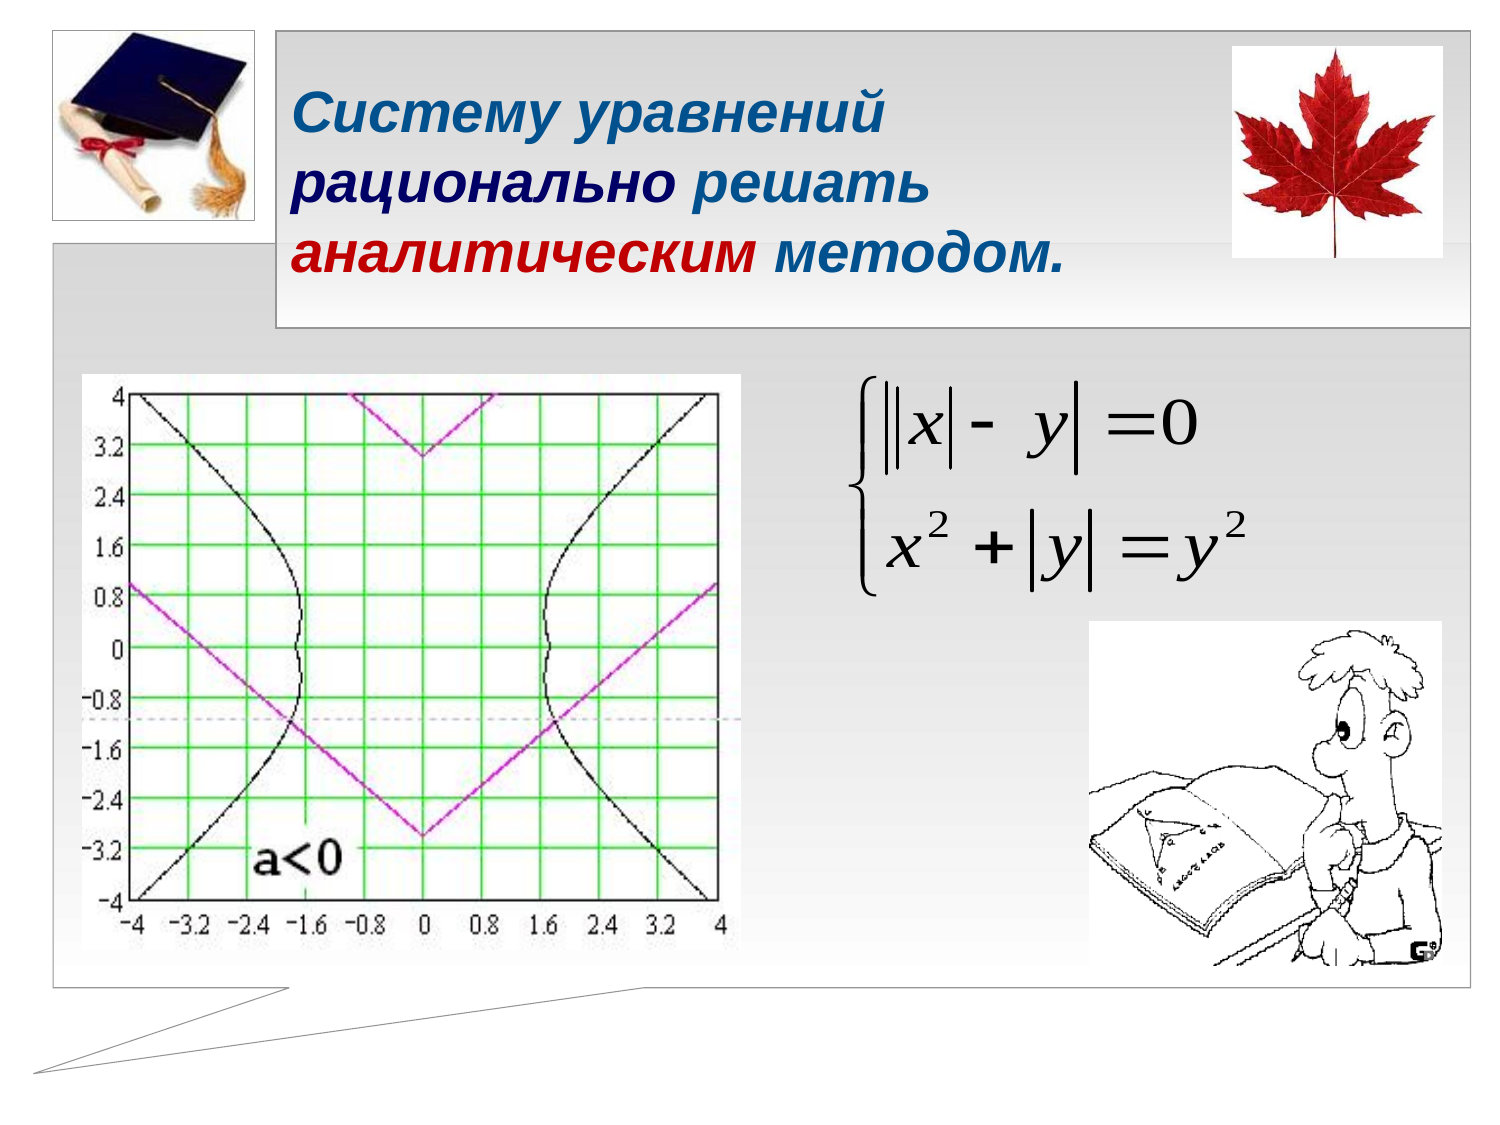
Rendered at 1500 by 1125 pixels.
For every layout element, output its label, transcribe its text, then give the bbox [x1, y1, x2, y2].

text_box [831, 363, 1266, 610]
picture [53, 31, 254, 220]
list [81, 374, 741, 950]
title Систему уравнений рационально решать аналитическим методом. [275, 30, 1471, 329]
picture [1089, 620, 1442, 967]
picture [1231, 46, 1443, 258]
